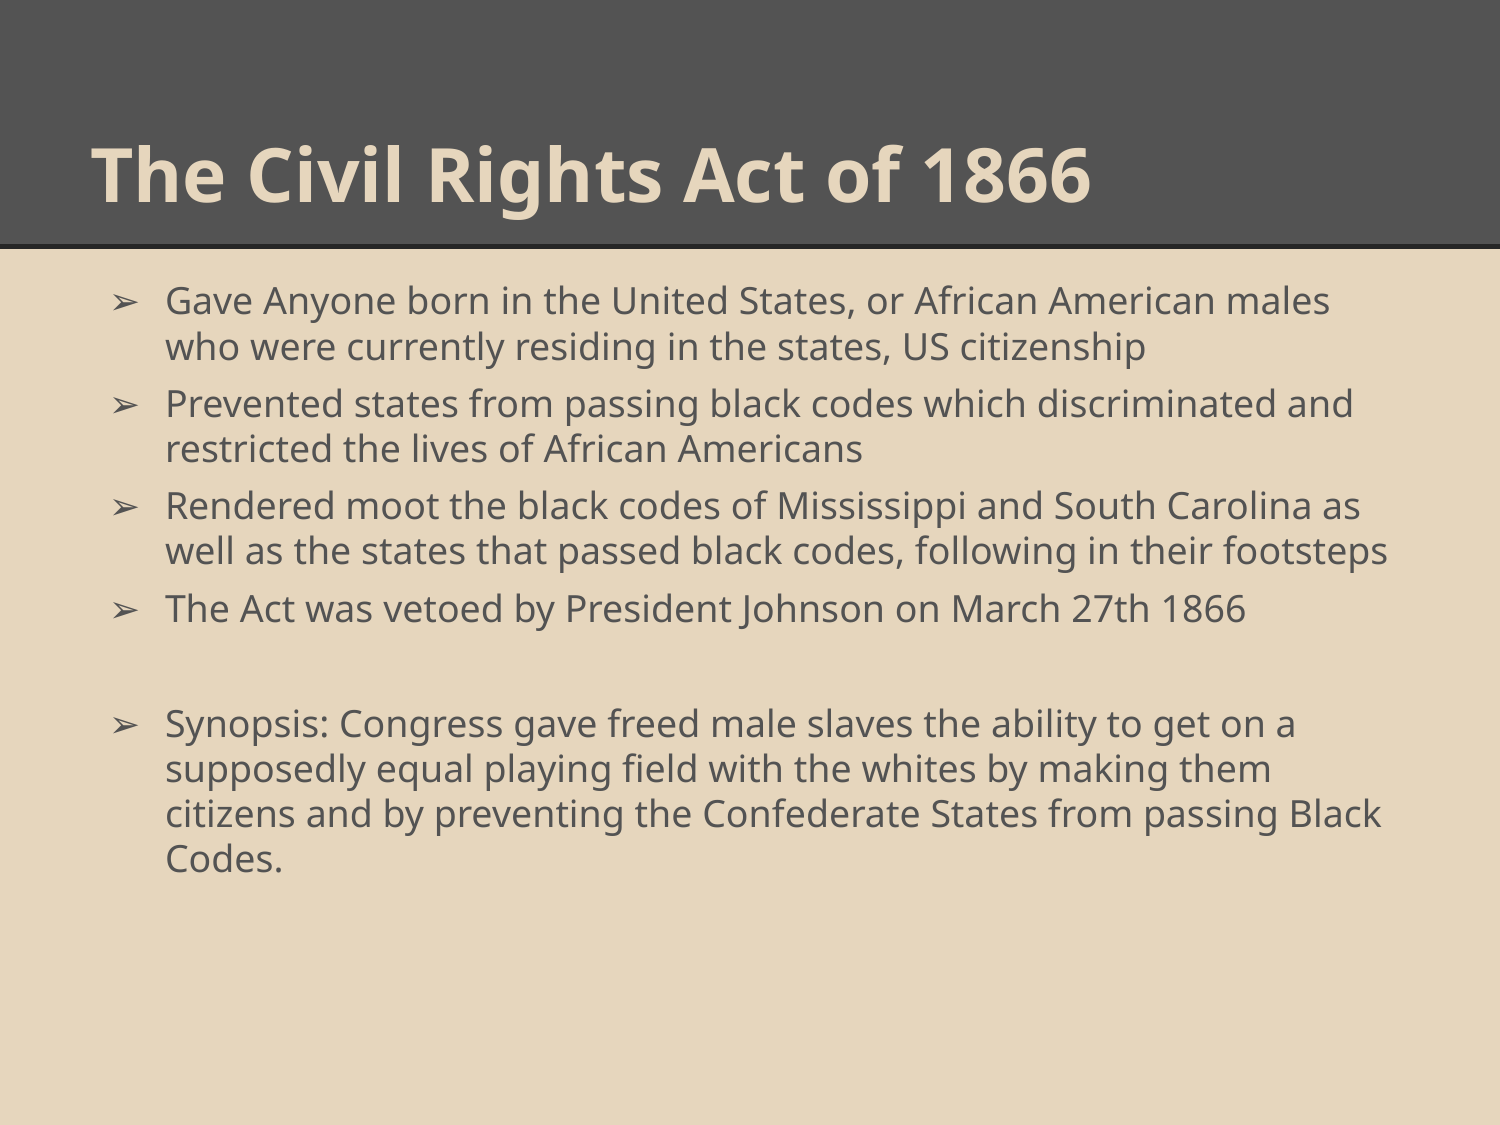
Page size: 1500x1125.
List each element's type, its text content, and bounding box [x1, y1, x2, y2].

list Gave Anyone born in the United States, or African American males who were currently residing in the states, US citizenship Prevented states from passing black codes which discriminated and restricted the lives of African Americans Rendered moot the black codes of Mississippi and South Carolina as well as the states that passed black codes, following in their footsteps The Act was vetoed by President Johnson on March 27th 1866 Synopsis: Congress gave freed male slaves the ability to get on a supposedly equal playing field with the whites by making them citizens and by preventing the Confederate States from passing Black Codes. [75, 262, 1425, 1078]
title The Civil Rights Act of 1866 [75, 45, 1425, 233]
